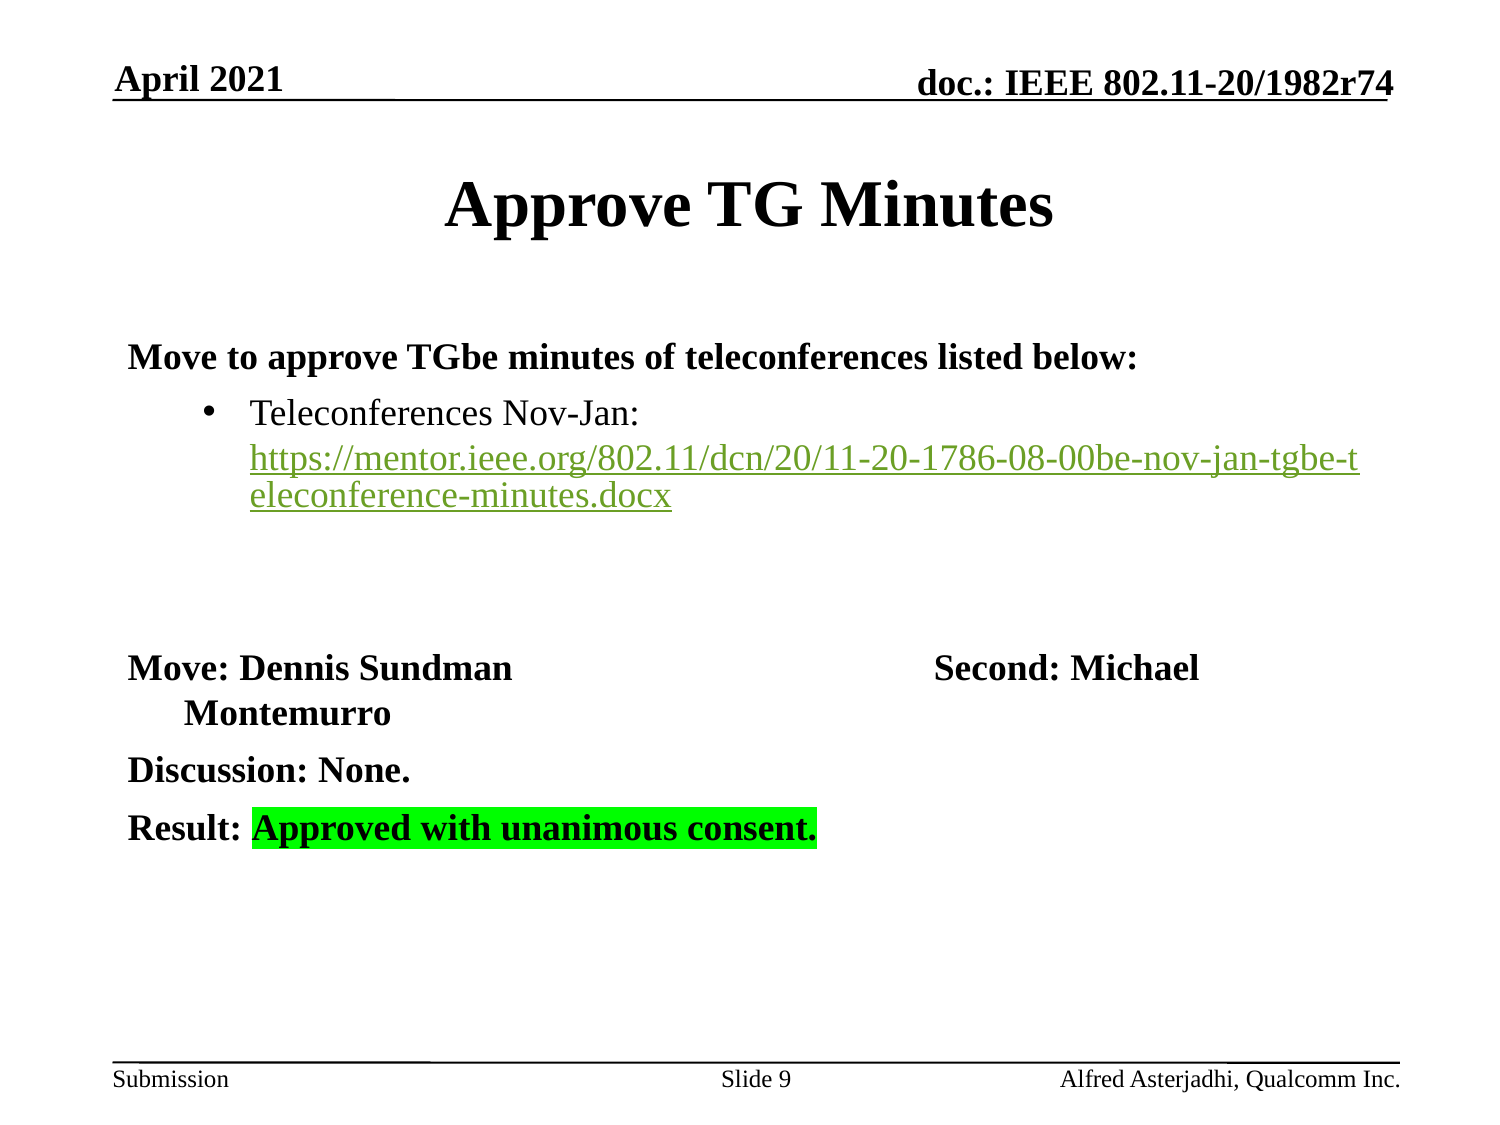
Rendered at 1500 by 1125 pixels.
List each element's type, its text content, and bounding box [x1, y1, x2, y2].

title Approve TG Minutes [112, 112, 1388, 288]
slide_number Slide 9 [712, 1061, 800, 1123]
footer Alfred Asterjadhi, Qualcomm Inc. [878, 1061, 1402, 1093]
list Move to approve TGbe minutes of teleconferences listed below: Teleconferences Nov-Jan: https://mentor.ieee.org/802.11/dcn/20/11-20-1786-08-00be-nov-jan-tgbe-teleconference-minutes.docx Move: Dennis Sundman Second: Michael Montemurro Discussion: None. Result: Approved with unanimous consent. [112, 324, 1388, 1000]
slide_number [114, 54, 423, 100]
